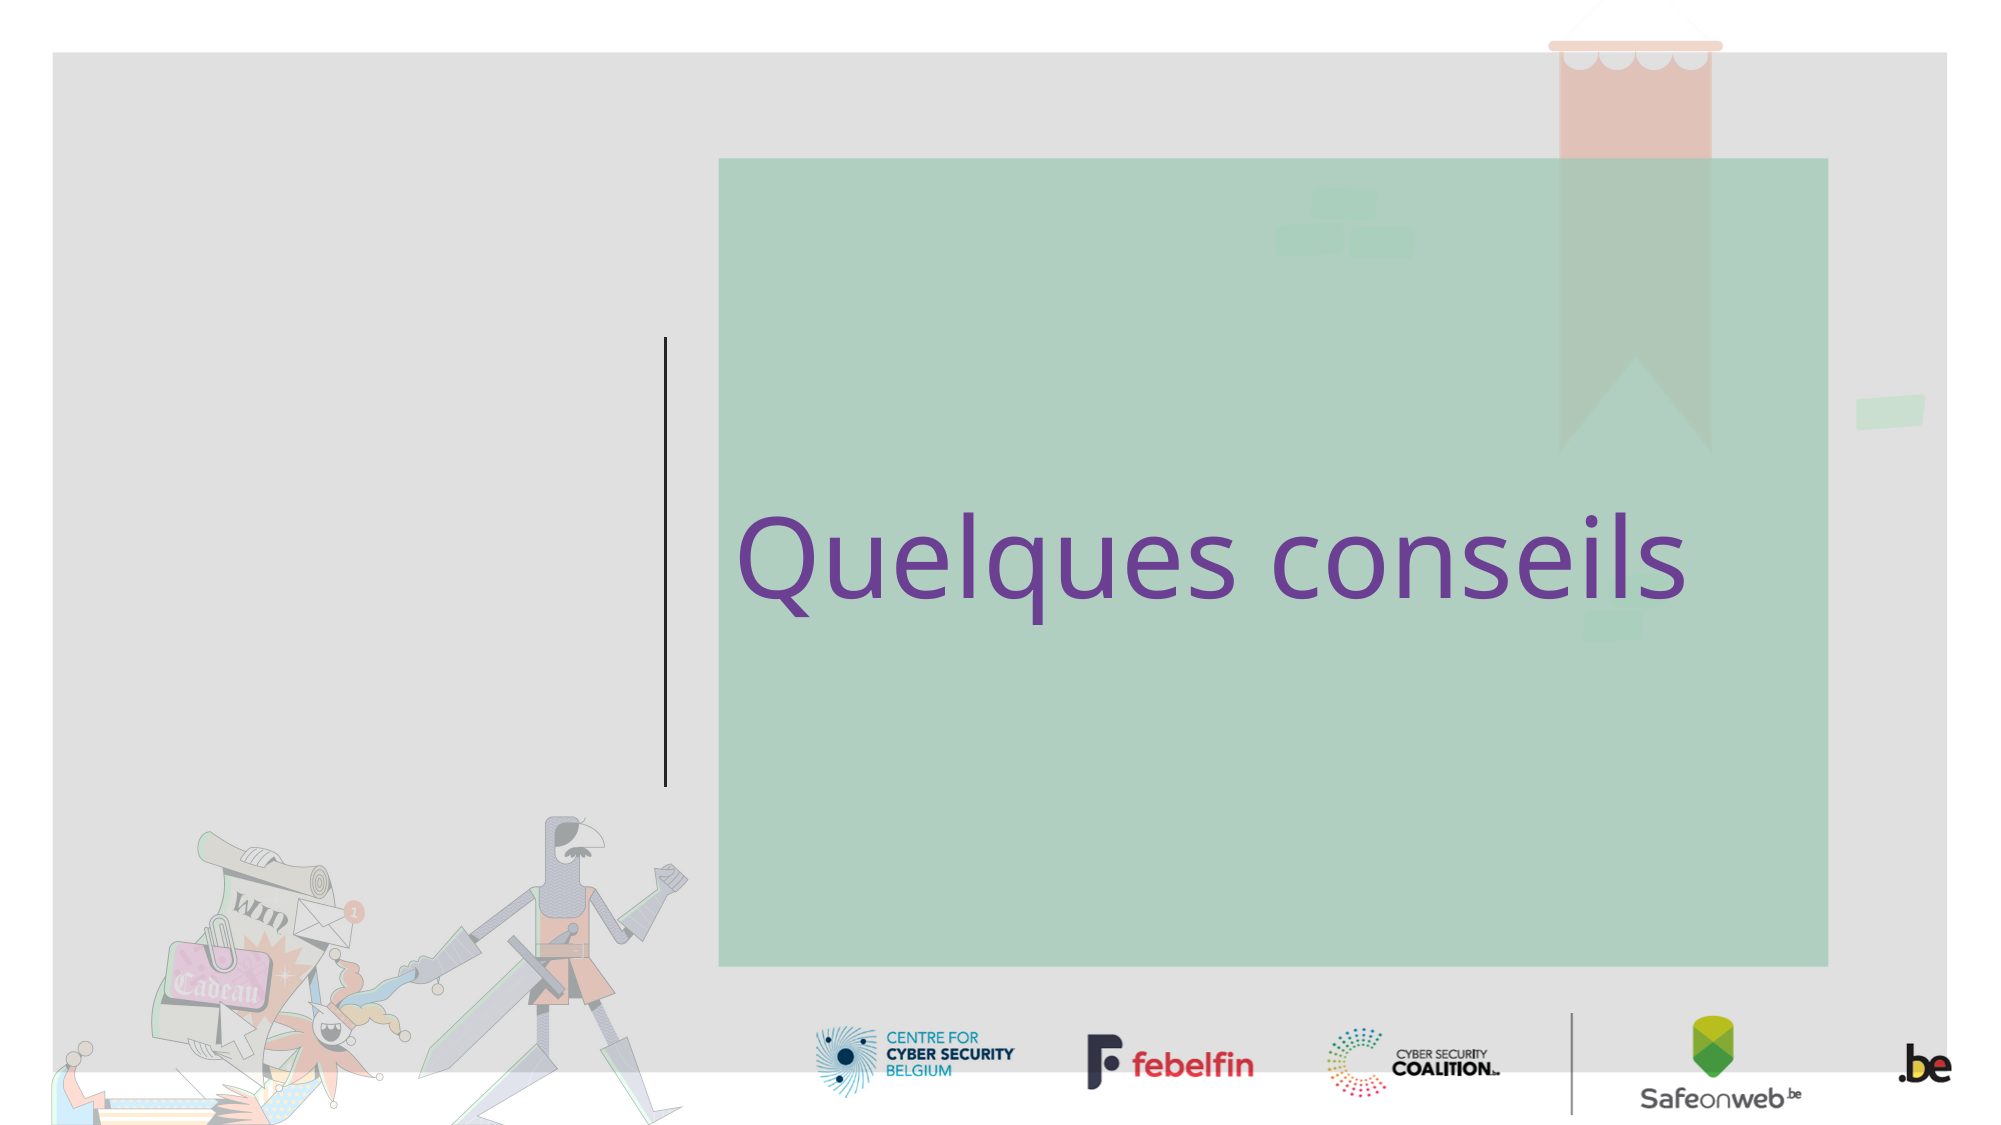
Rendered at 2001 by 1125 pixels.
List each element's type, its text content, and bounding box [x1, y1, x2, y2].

text_box [52, 51, 1948, 1073]
title Quelques conseils [718, 158, 1829, 967]
picture [802, 1013, 2000, 1117]
